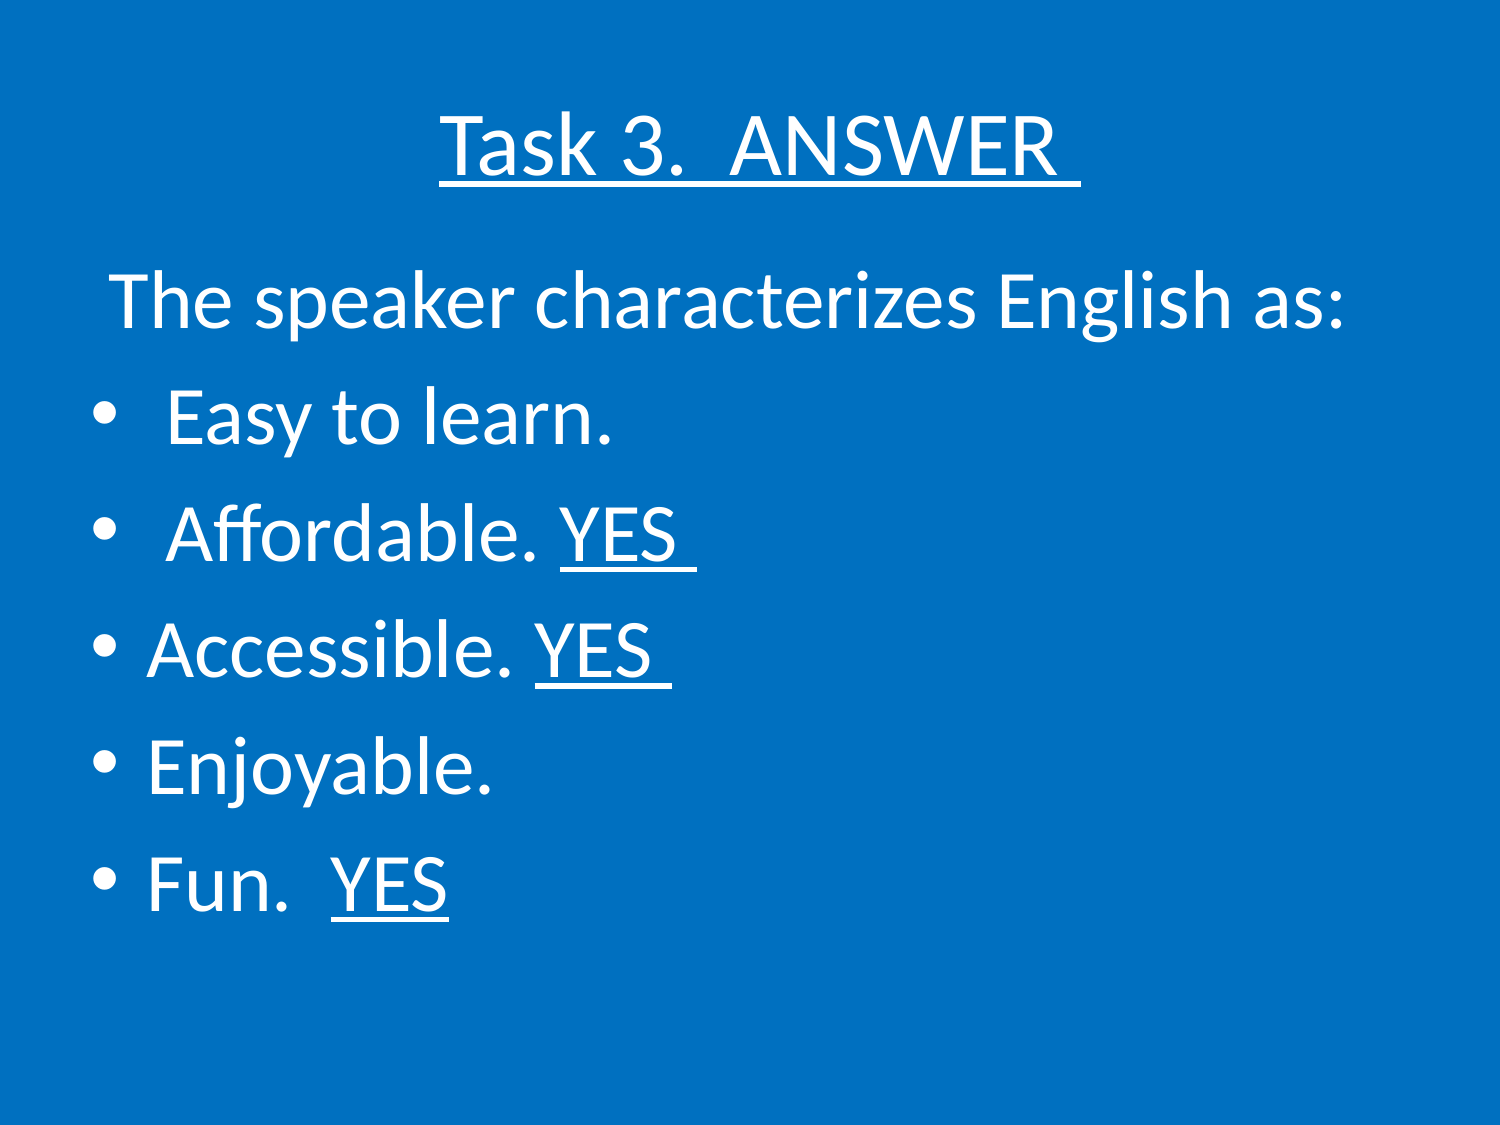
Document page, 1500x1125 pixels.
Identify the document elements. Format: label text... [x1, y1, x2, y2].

title Task 3. ANSWER [75, 45, 1425, 233]
list The speaker characterizes English as: Easy to learn. Affordable. YES Accessible. YES Enjoyable. Fun. YES [75, 237, 1425, 1005]
